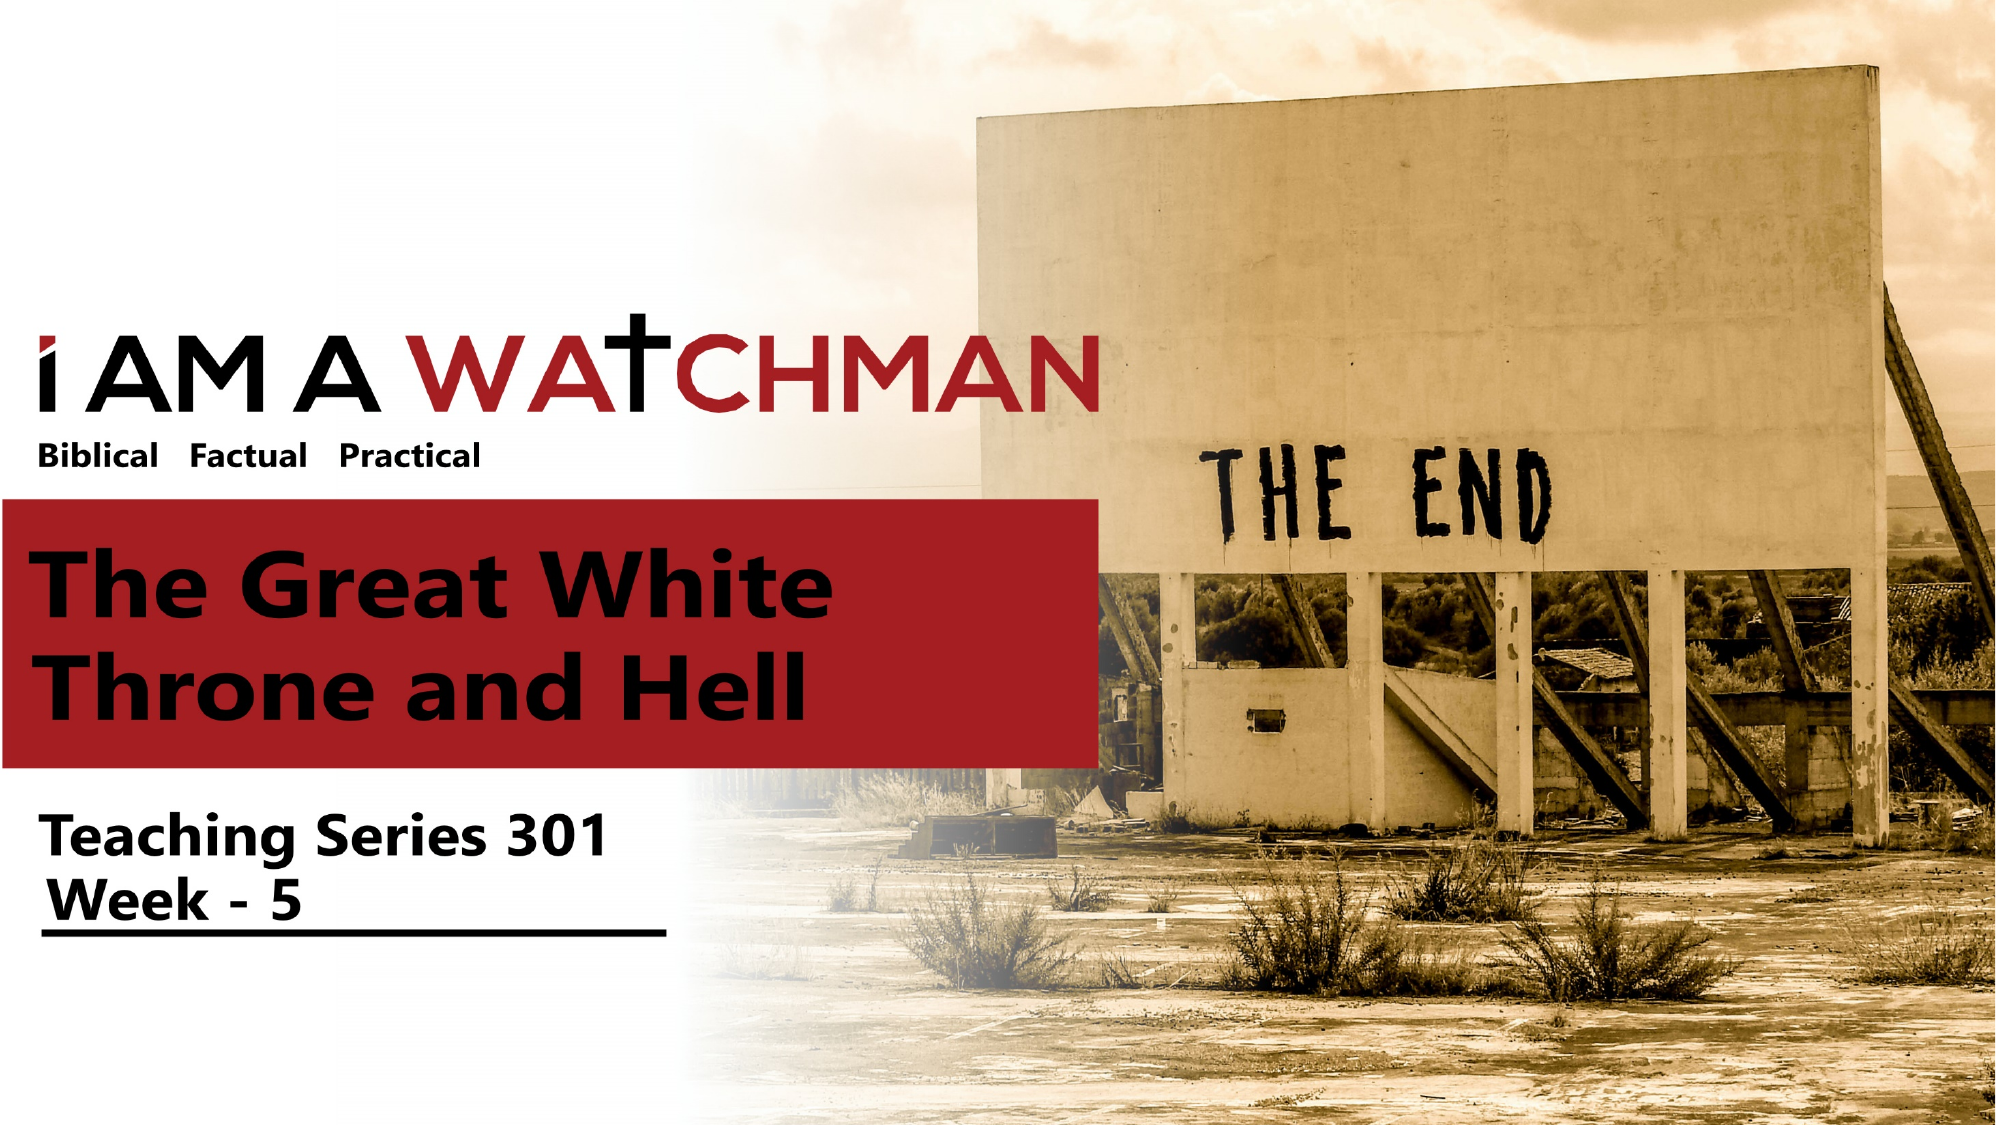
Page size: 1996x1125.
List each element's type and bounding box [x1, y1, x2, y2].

list [0, 0, 1996, 1125]
